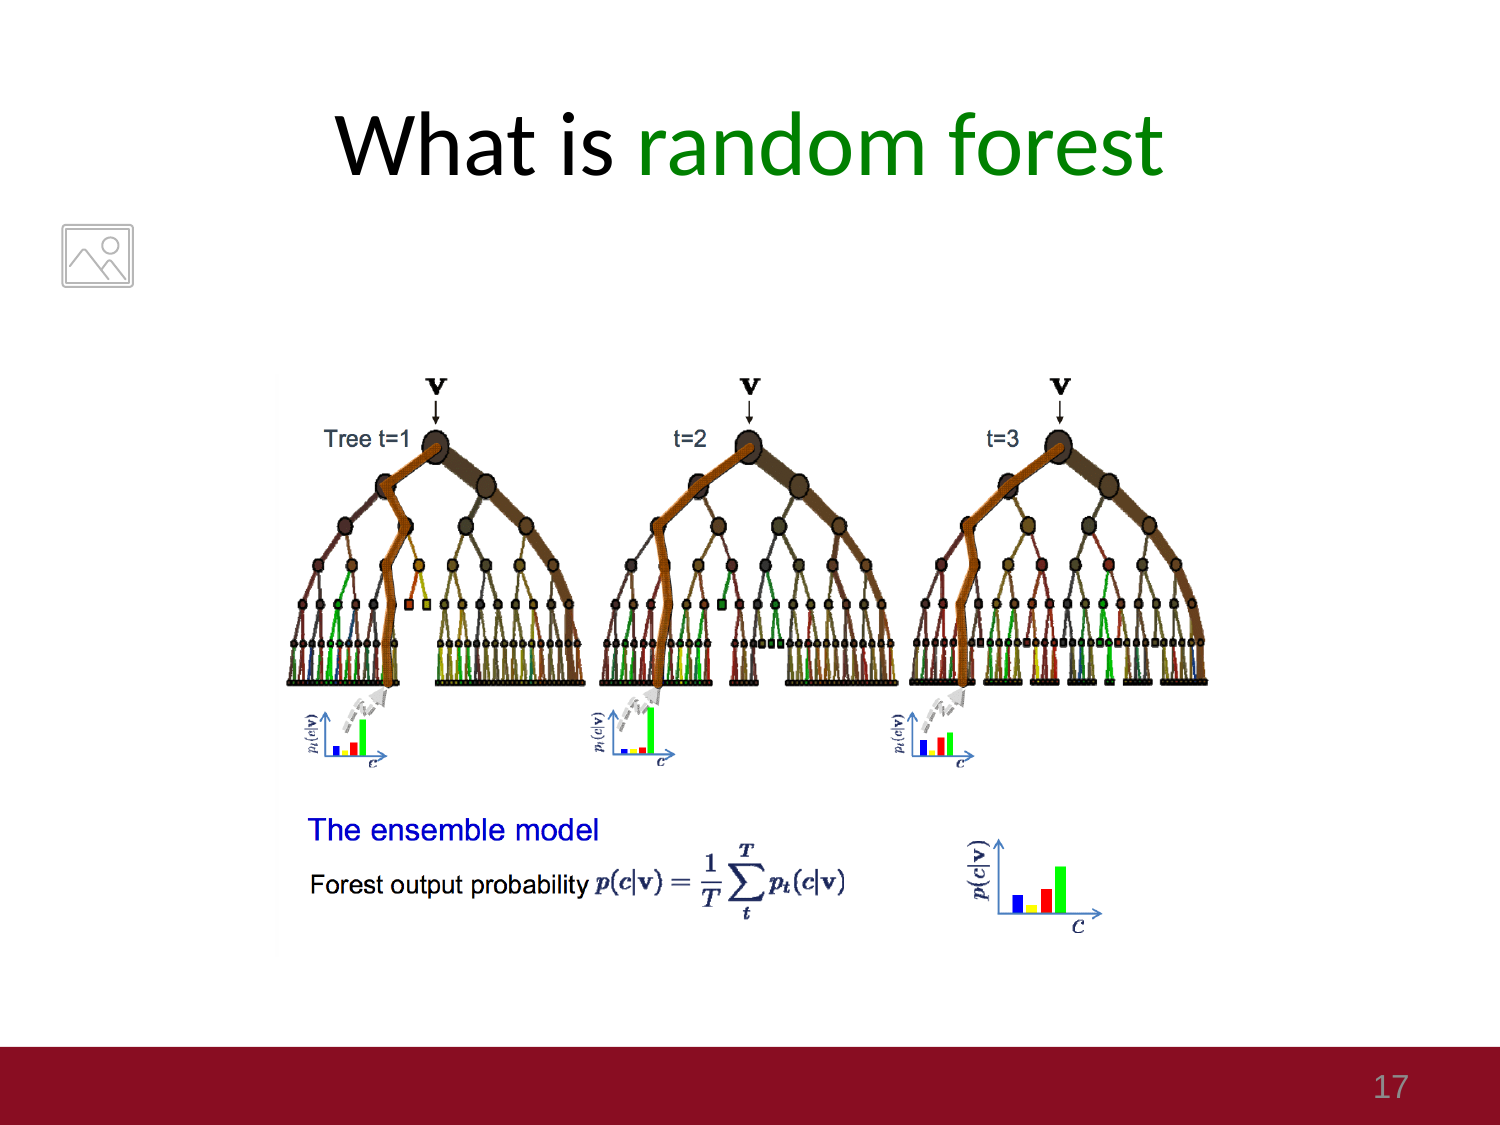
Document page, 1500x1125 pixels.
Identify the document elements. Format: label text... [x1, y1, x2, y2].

slide_number 17 [1074, 1057, 1425, 1118]
title What is random forest [75, 45, 1425, 233]
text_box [62, 224, 134, 288]
picture [274, 374, 1226, 957]
